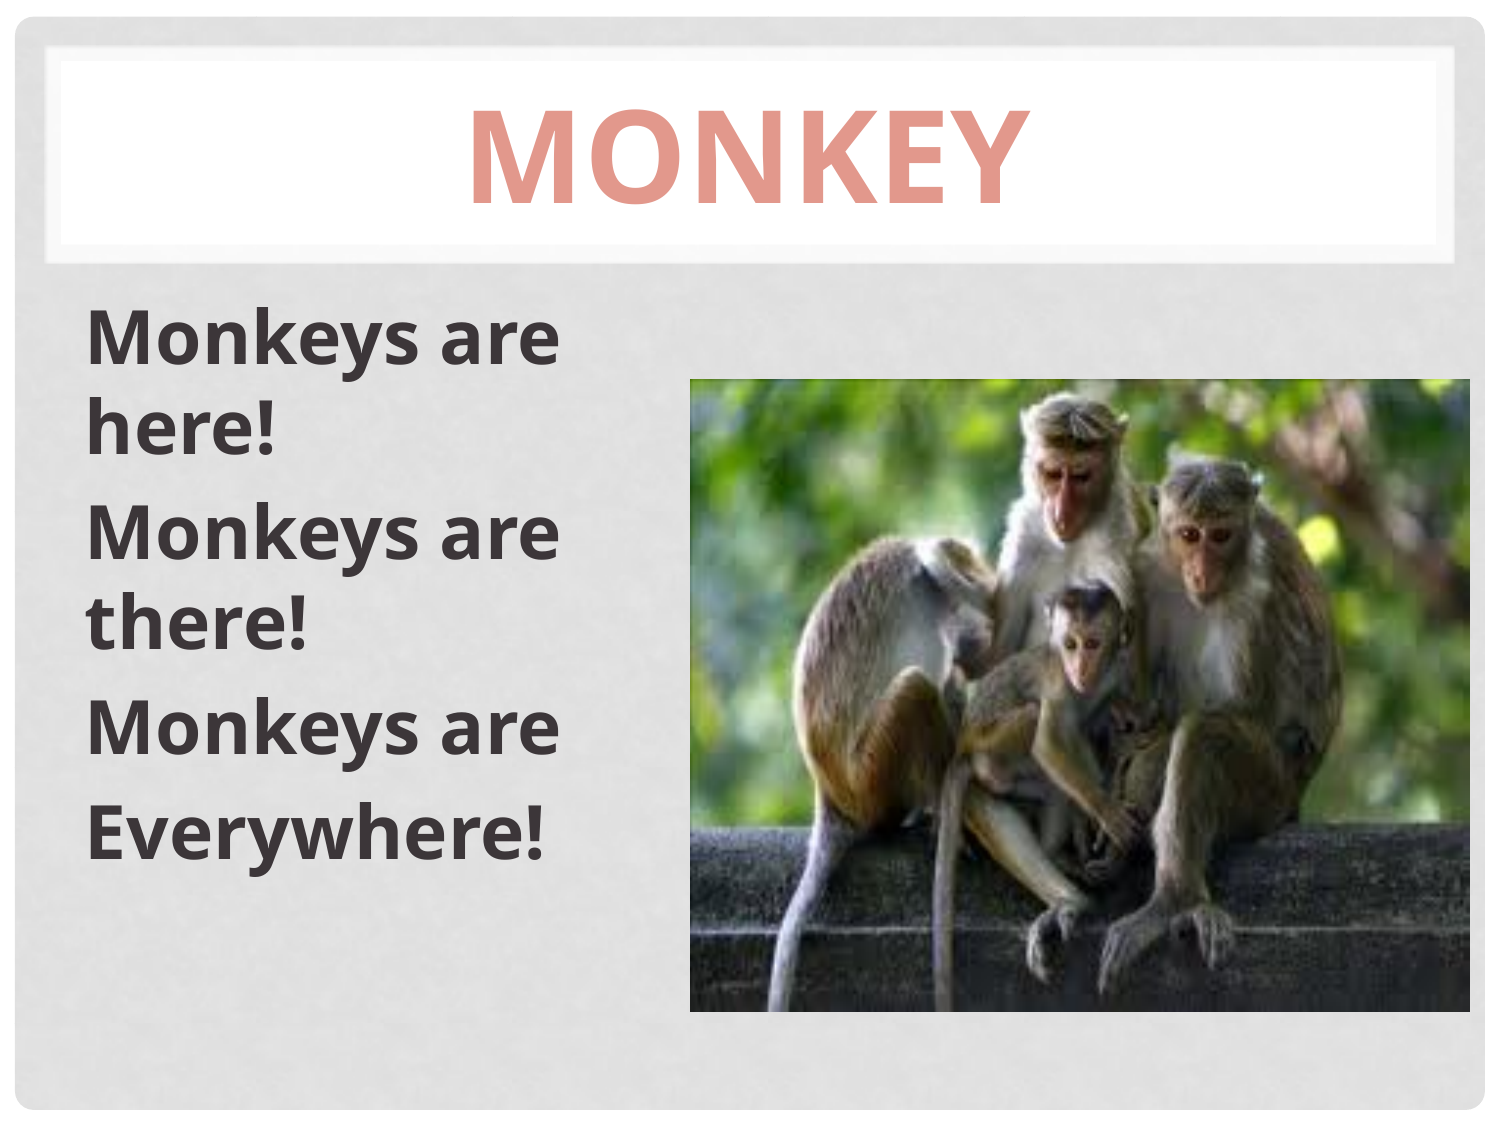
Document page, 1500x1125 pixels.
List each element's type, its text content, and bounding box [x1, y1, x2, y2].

list Monkeys are here! Monkeys are there! Monkeys are Everywhere! [69, 281, 733, 1005]
title MONKEY [69, 66, 1425, 238]
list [690, 378, 1470, 1012]
